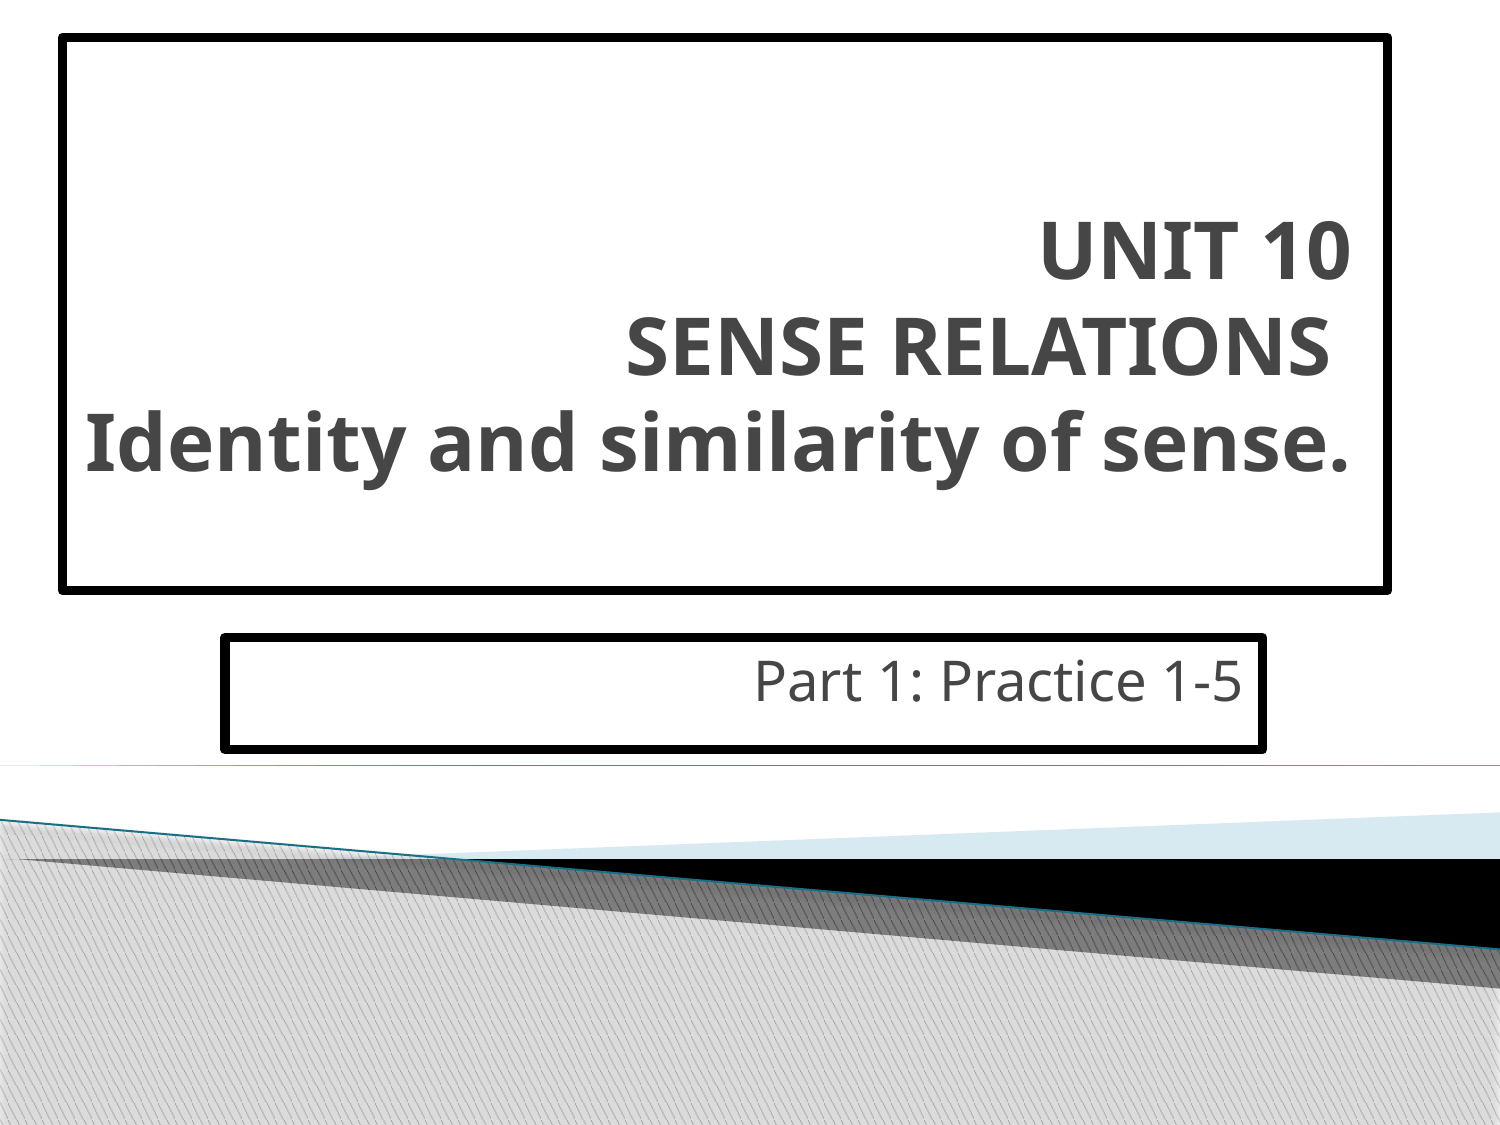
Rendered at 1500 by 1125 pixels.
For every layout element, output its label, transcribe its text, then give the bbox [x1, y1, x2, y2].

title UNIT 10 SENSE RELATIONS Identity and similarity of sense. [58, 33, 1392, 595]
picture [5, 859, 1500, 989]
subtitle Part 1: Practice 1-5 [220, 633, 1267, 754]
